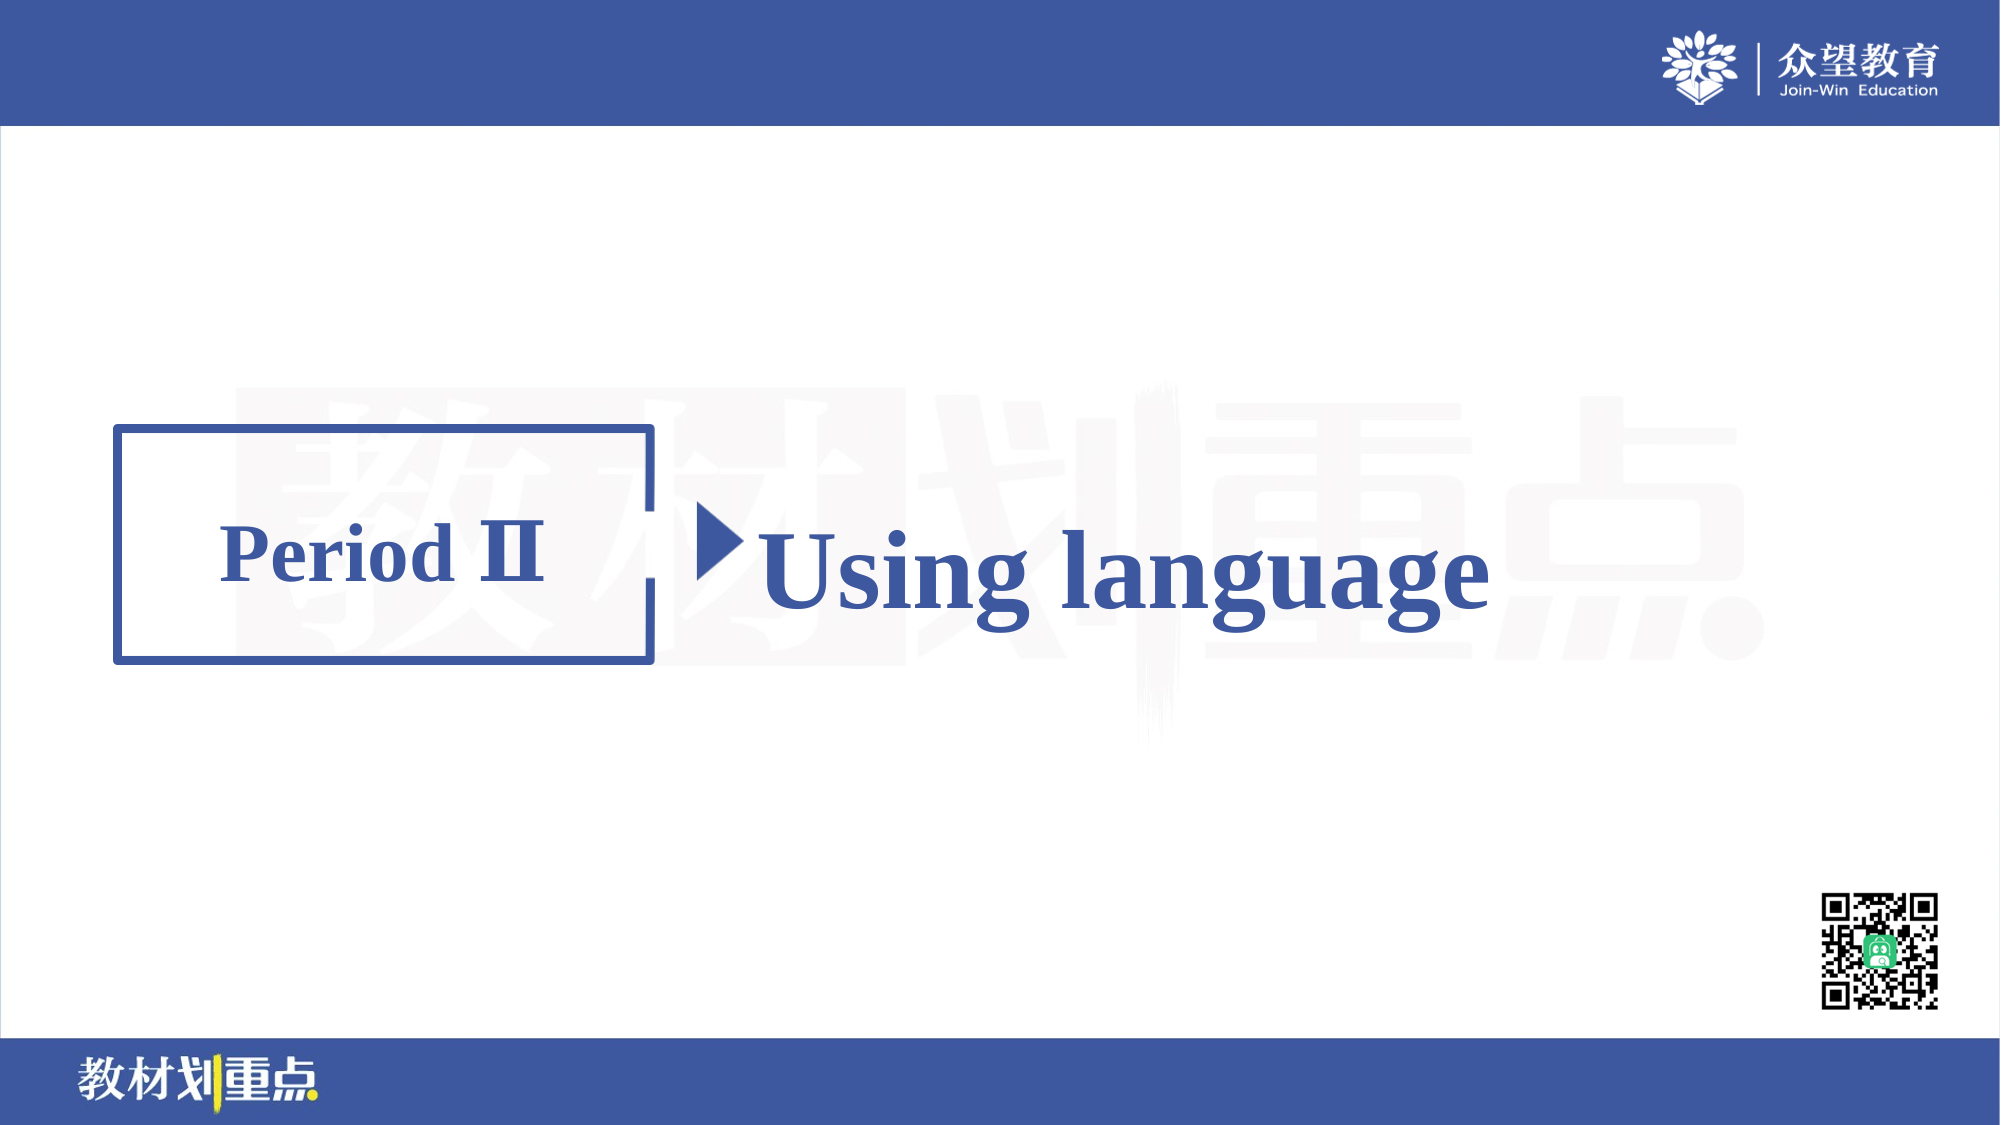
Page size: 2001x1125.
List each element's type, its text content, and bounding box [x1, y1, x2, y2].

text_box Using language [755, 416, 1982, 705]
picture [0, 0, 2000, 1125]
text_box Period Ⅱ [124, 433, 644, 659]
